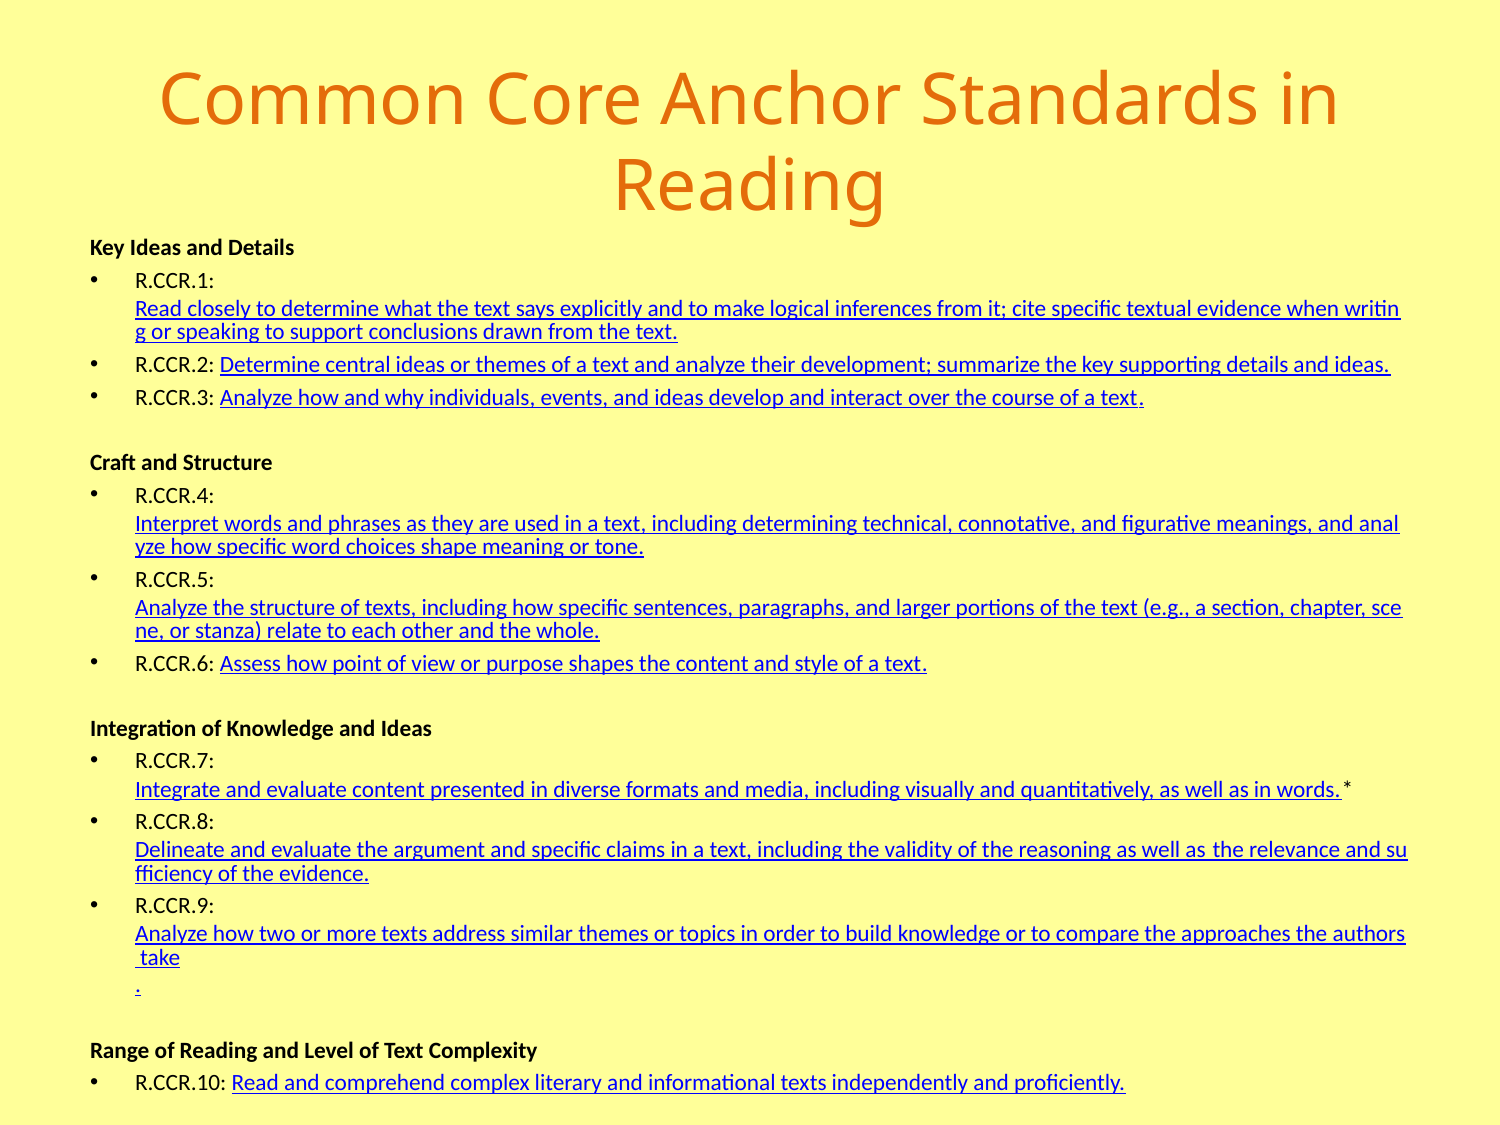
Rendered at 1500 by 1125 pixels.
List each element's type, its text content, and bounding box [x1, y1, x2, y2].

title Common Core Anchor Standards in Reading [75, 45, 1425, 224]
list Key Ideas and Details R.CCR.1: Read closely to determine what the text says explicitly and to make logical inferences from it; cite specific textual evidence when writing or speaking to support conclusions drawn from the text. R.CCR.2: Determine central ideas or themes of a text and analyze their development; summarize the key supporting details and ideas. R.CCR.3: Analyze how and why individuals, events, and ideas develop and interact over the course of a text. Craft and Structure R.CCR.4: Interpret words and phrases as they are used in a text, including determining technical, connotative, and figurative meanings, and analyze how specific word choices shape meaning or tone. R.CCR.5: Analyze the structure of texts, including how specific sentences, paragraphs, and larger portions of the text (e.g., a section, chapter, scene, or stanza) relate to each other and the whole. R.CCR.6: Assess how point of view or purpose shapes the content and style of a text. Integration of Knowledge and Ideas R.CCR.7: Integrate and evaluate content presented in diverse formats and media, including visually and quantitatively, as well as in words.* R.CCR.8: Delineate and evaluate the argument and specific claims in a text, including the validity of the reasoning as well as the relevance and sufficiency of the evidence. R.CCR.9: Analyze how two or more texts address similar themes or topics in order to build knowledge or to compare the approaches the authors take. Range of Reading and Level of Text Complexity R.CCR.10: Read and comprehend complex literary and informational texts independently and proficiently. [75, 224, 1425, 1075]
